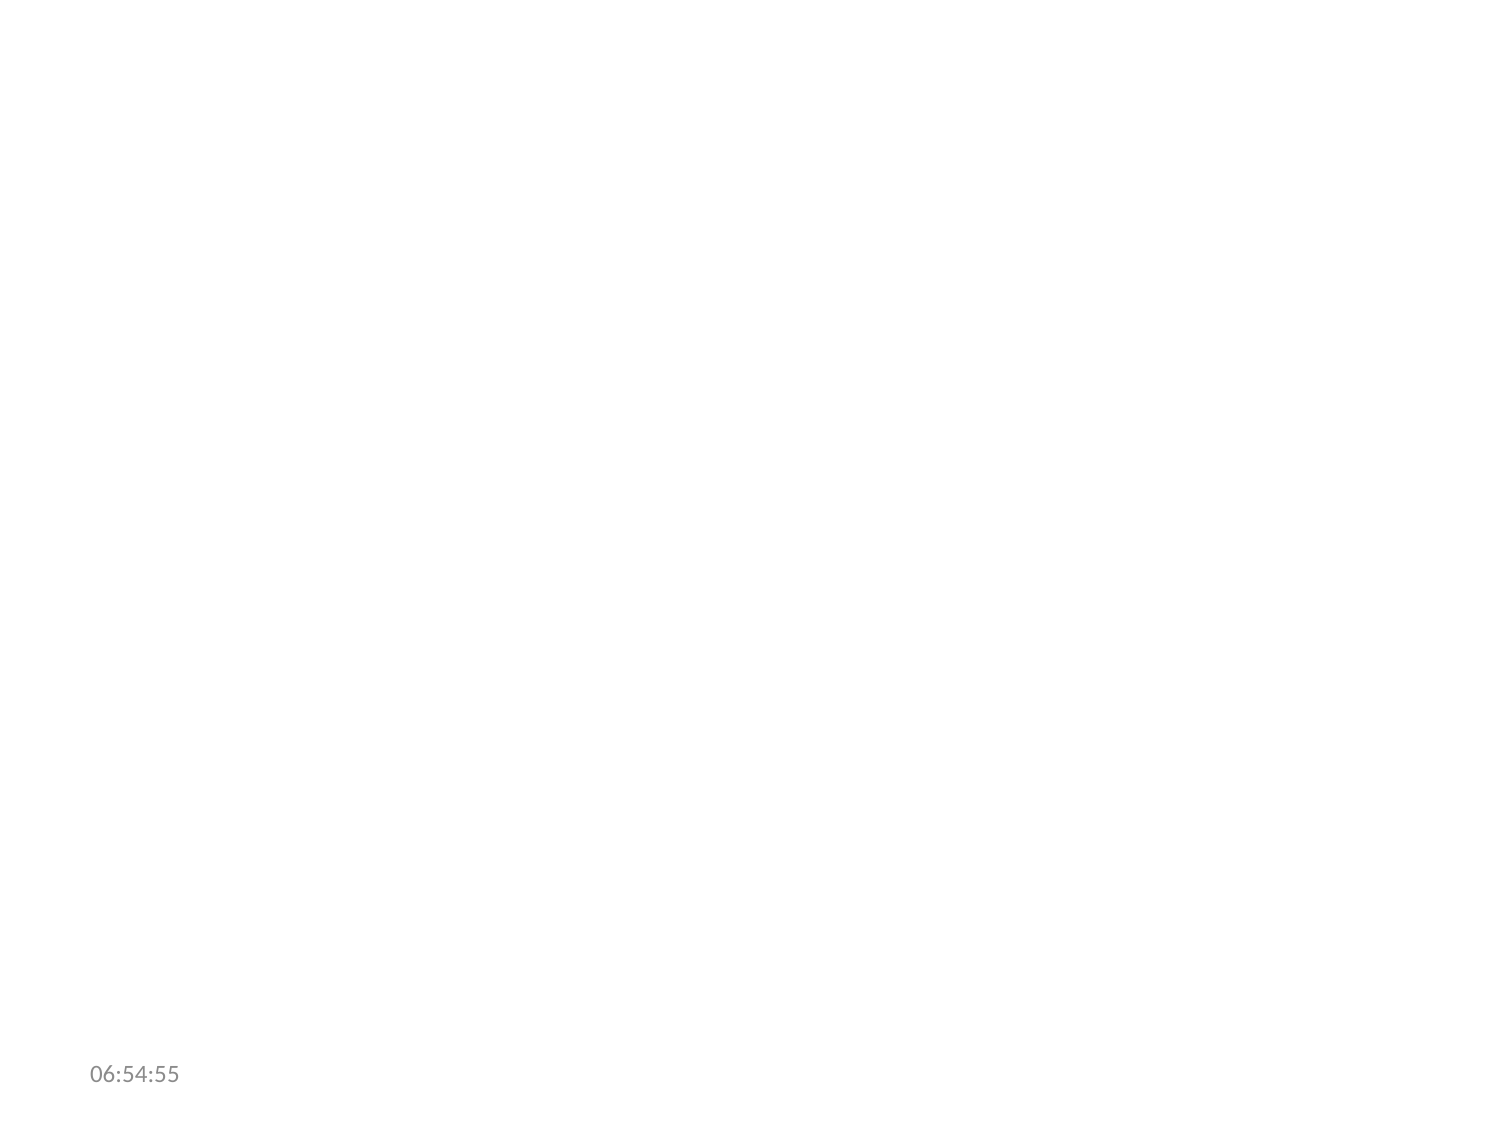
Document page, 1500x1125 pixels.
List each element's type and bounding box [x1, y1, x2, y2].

slide_number [75, 1042, 425, 1103]
